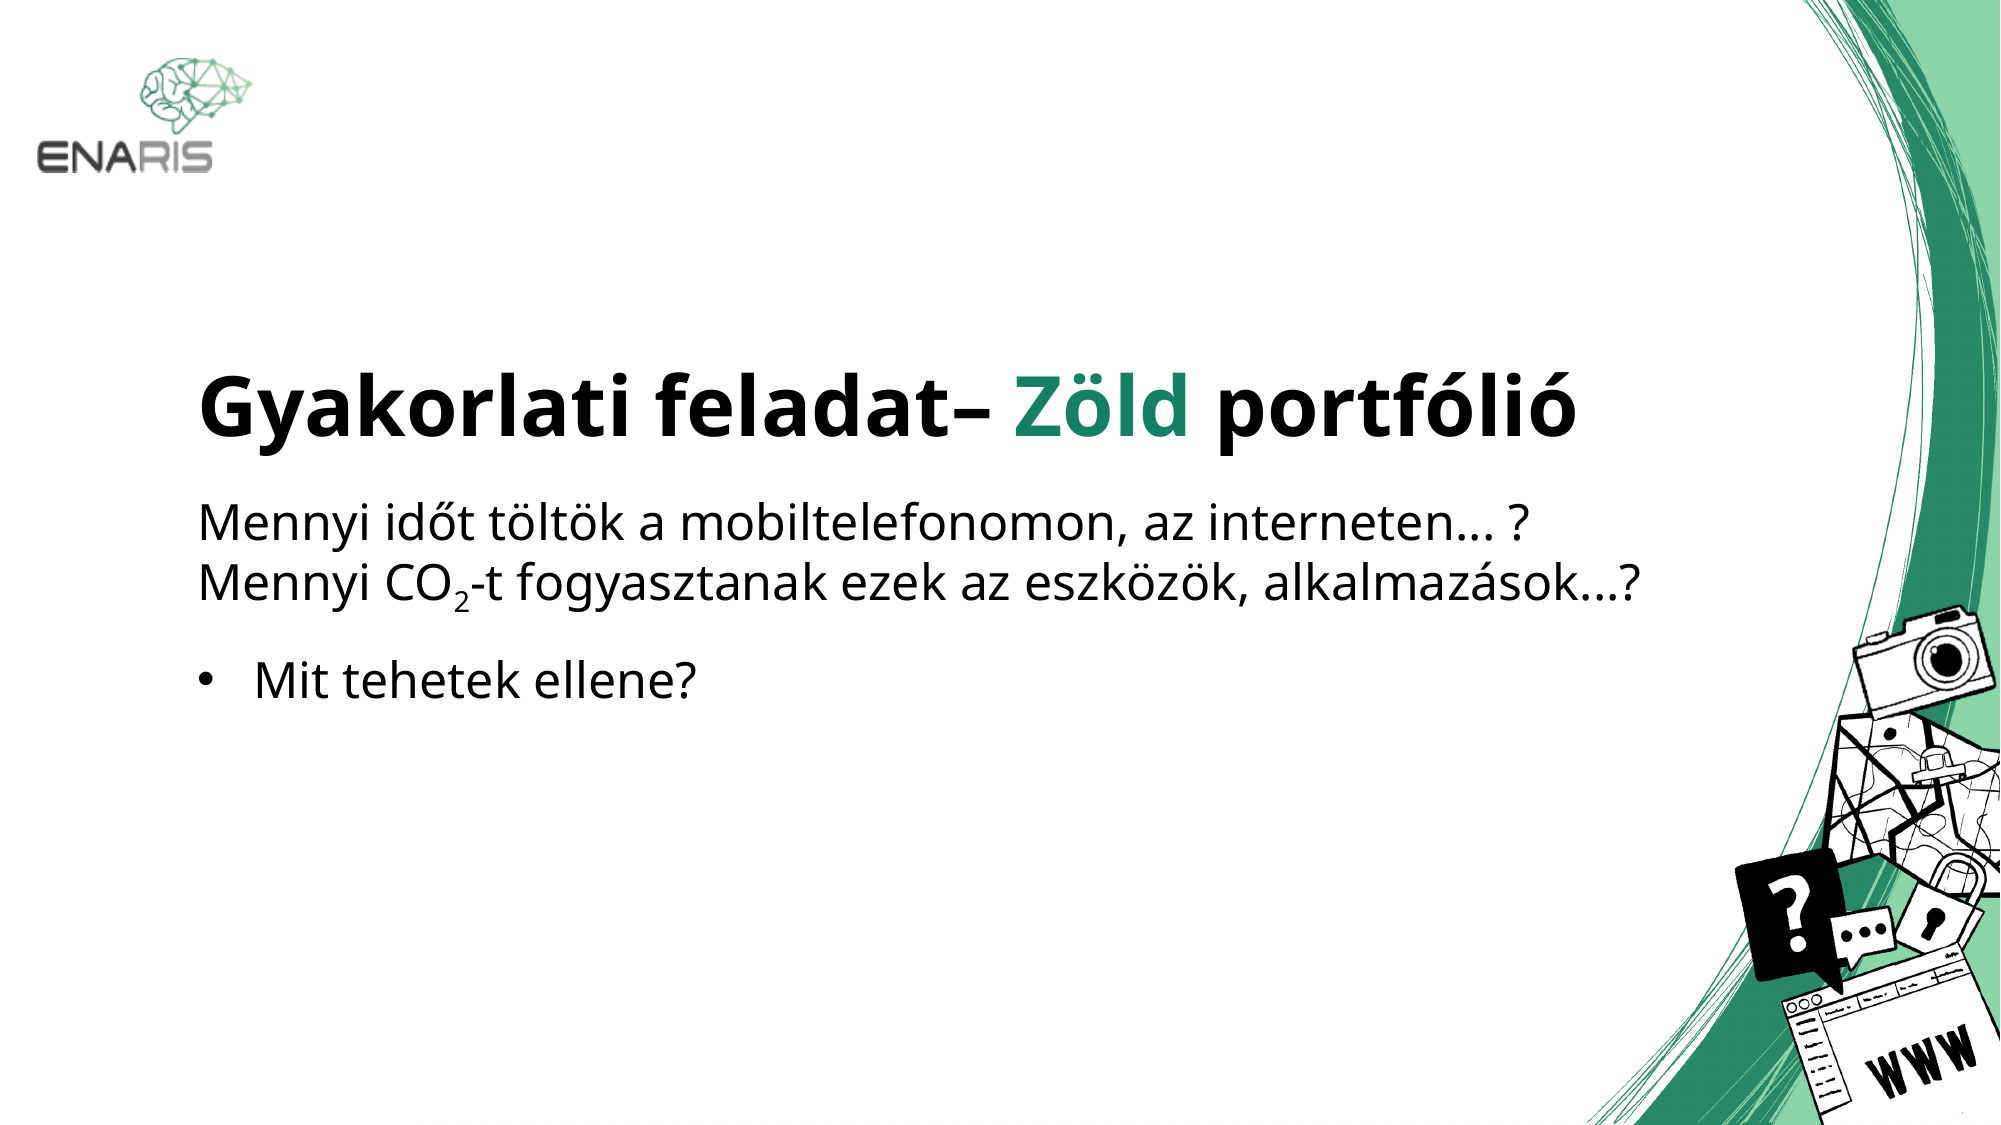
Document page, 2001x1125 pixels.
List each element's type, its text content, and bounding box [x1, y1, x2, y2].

text_box Mennyi időt töltök a mobiltelefonomon, az interneten... ? Mennyi CO2-t fogyasztanak ezek az eszközök, alkalmazások...? Mit tehetek ellene? [182, 483, 1714, 716]
text_box Gyakorlati feladat– Zöld portfólió [182, 345, 1818, 561]
picture [408, 0, 2000, 1125]
picture [37, 58, 254, 173]
